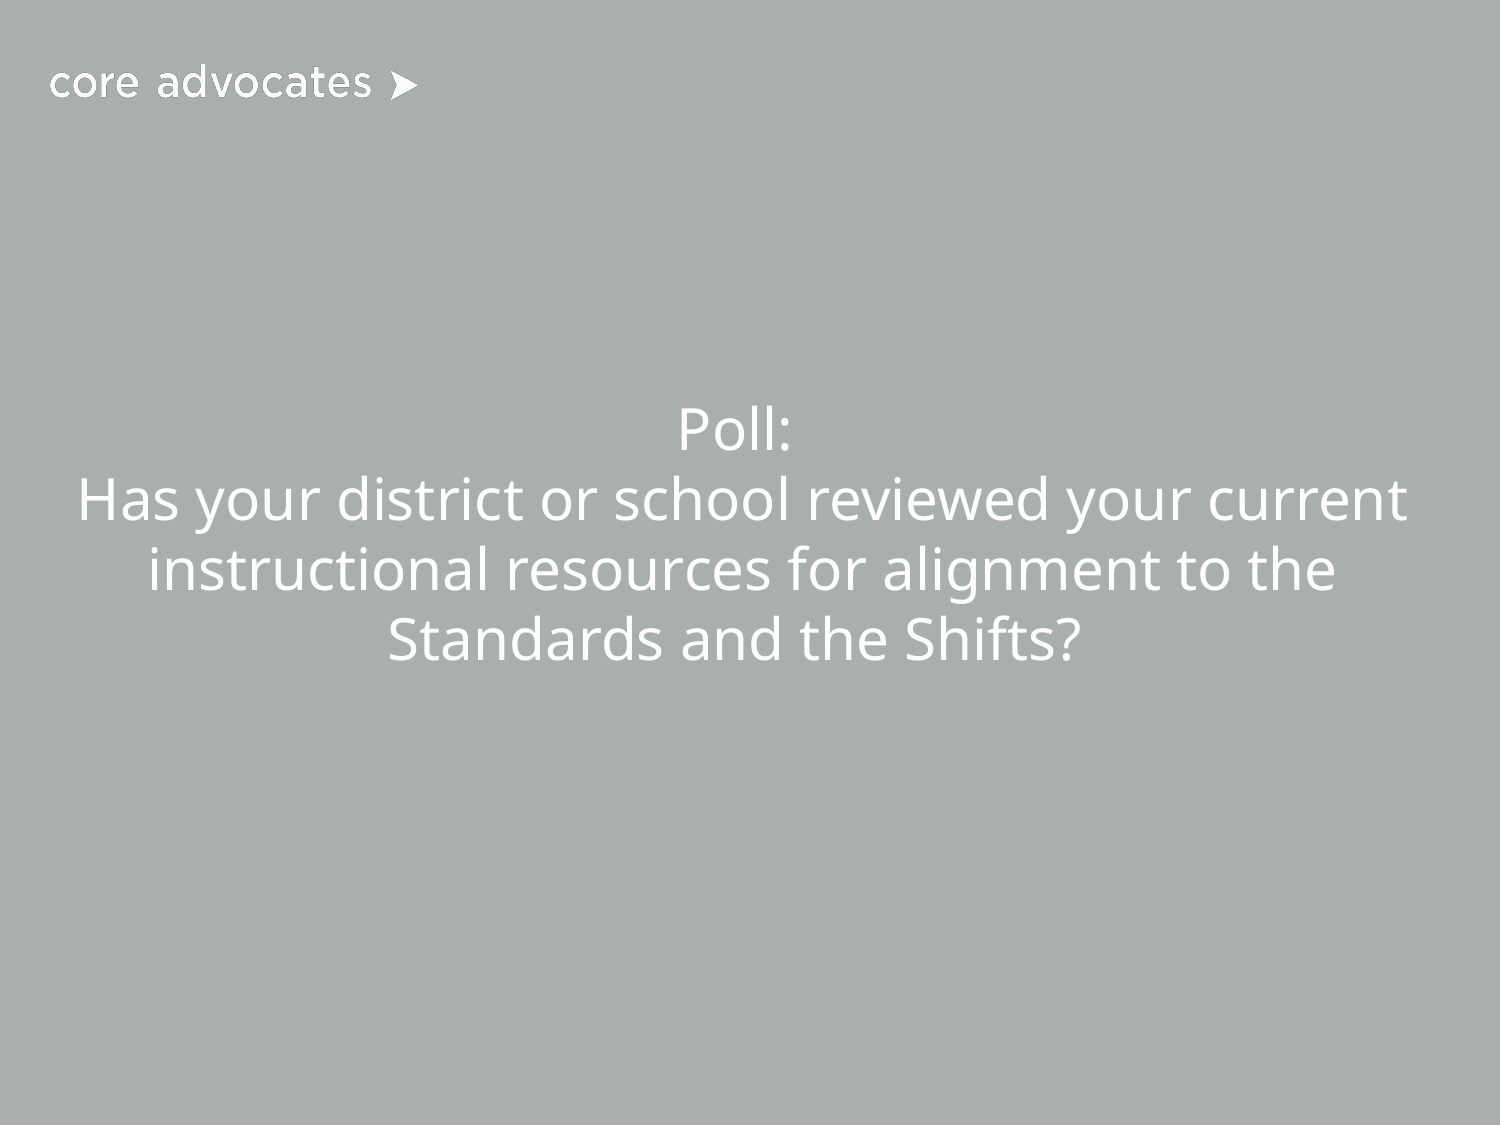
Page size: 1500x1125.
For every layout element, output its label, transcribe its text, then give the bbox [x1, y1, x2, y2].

picture [50, 64, 417, 100]
title Poll: Has your district or school reviewed your current instructional resources for alignment to the Standards and the Shifts? [35, 400, 1450, 735]
